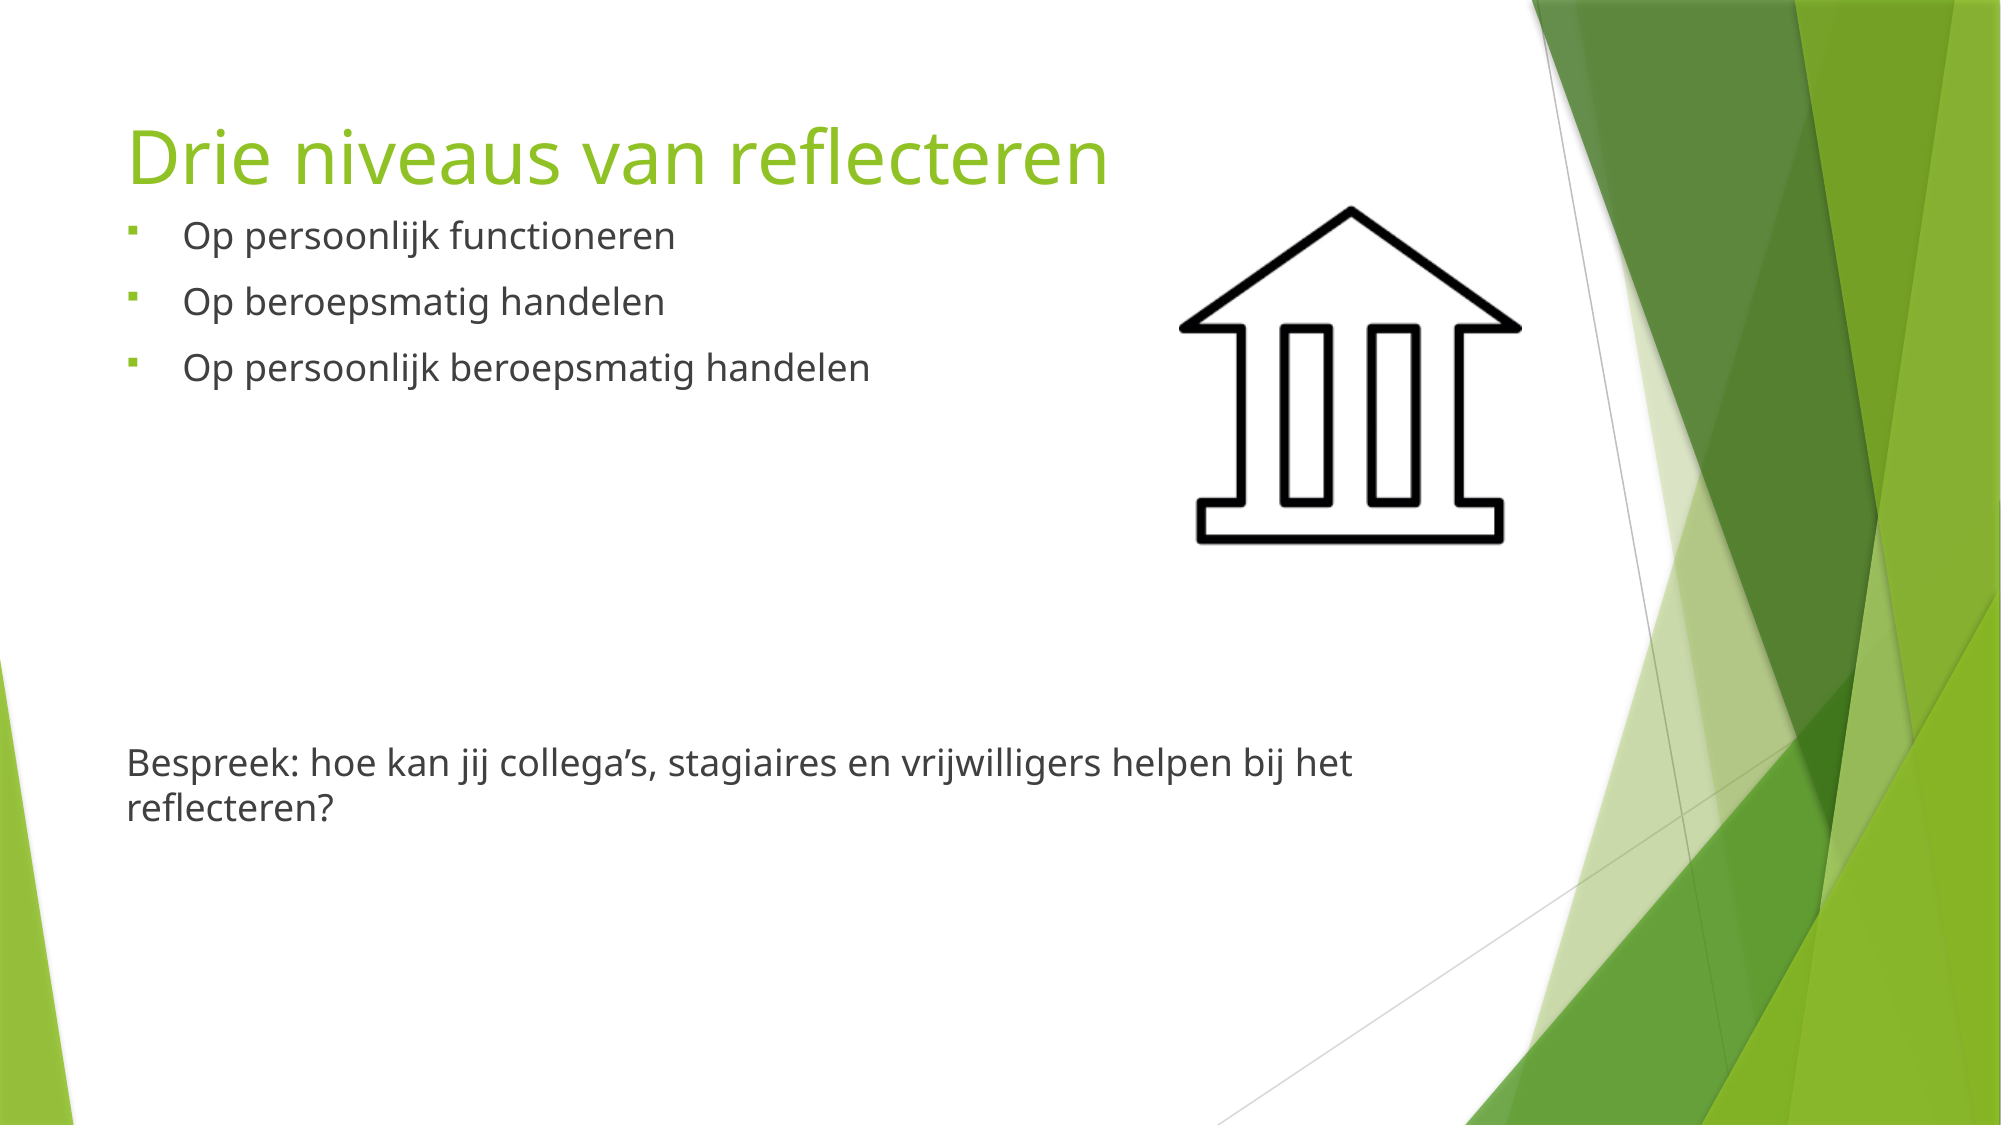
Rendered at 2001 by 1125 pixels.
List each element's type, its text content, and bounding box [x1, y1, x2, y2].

list Op persoonlijk functioneren Op beroepsmatig handelen Op persoonlijk beroepsmatig handelen Bespreek: hoe kan jij collega’s, stagiaires en vrijwilligers helpen bij het reflecteren? [111, 204, 1522, 842]
picture [1178, 203, 1522, 548]
title Drie niveaus van reflecteren [111, 102, 1522, 204]
